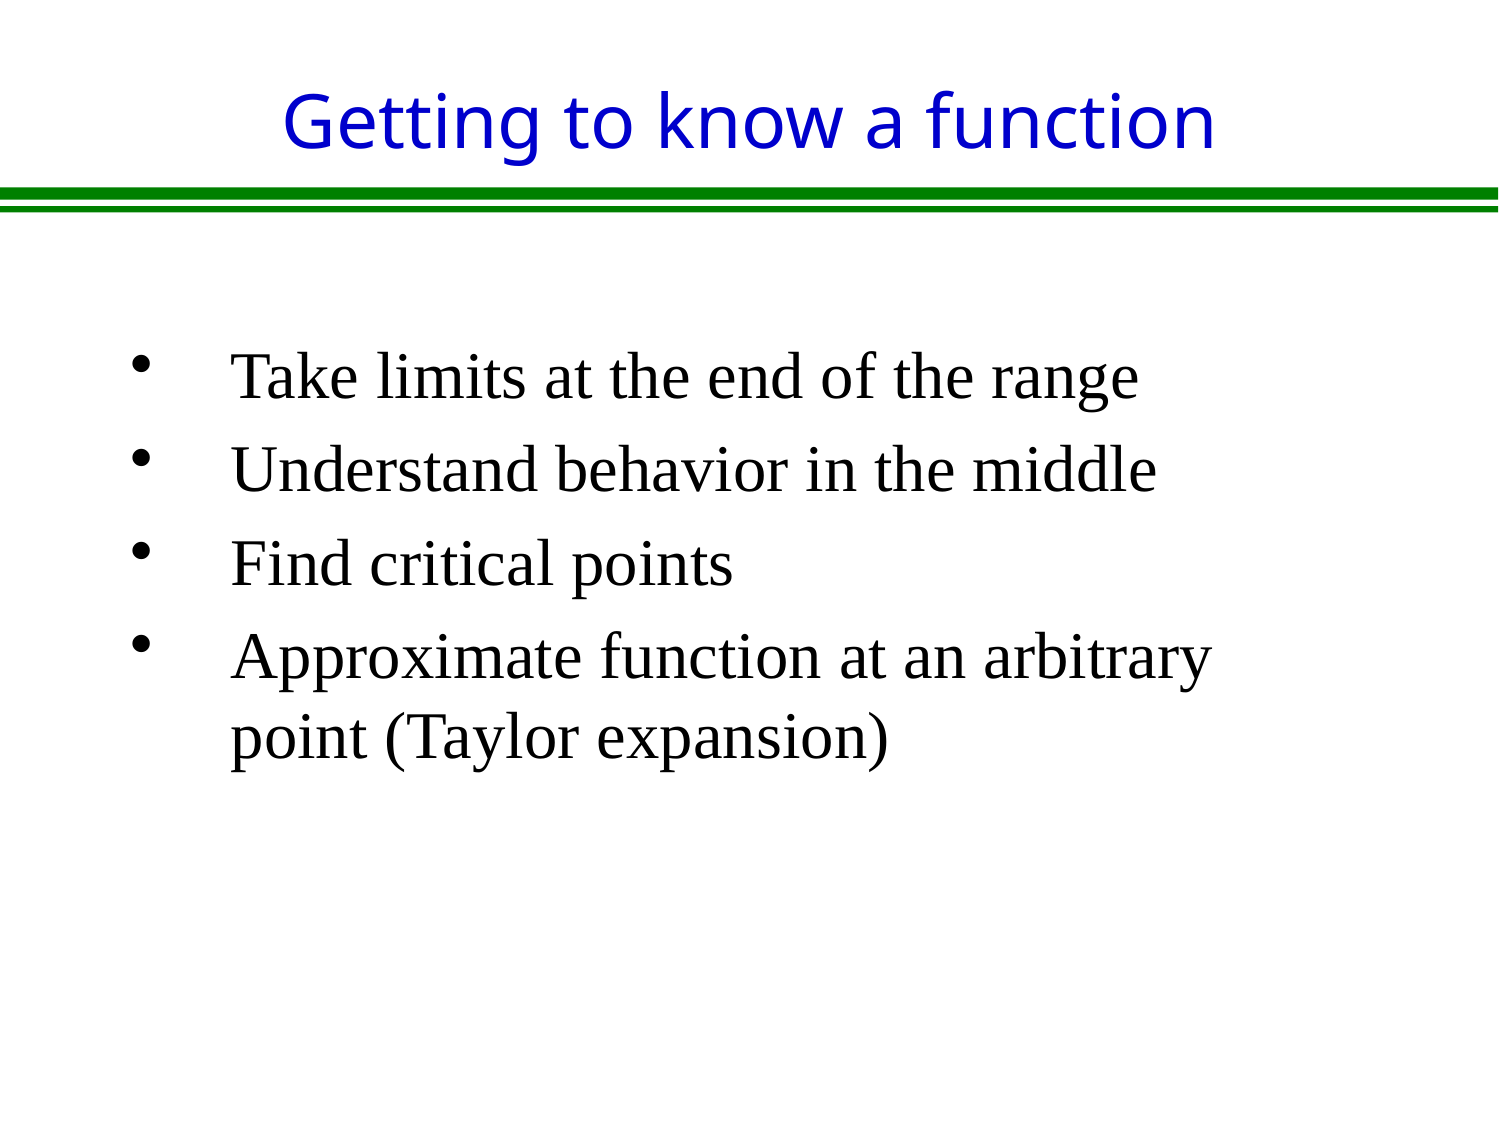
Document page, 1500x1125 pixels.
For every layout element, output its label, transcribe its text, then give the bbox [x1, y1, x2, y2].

title Getting to know a function [112, 24, 1388, 213]
list Take limits at the end of the range Understand behavior in the middle Find critical points Approximate function at an arbitrary point (Taylor expansion) [116, 324, 1384, 1001]
